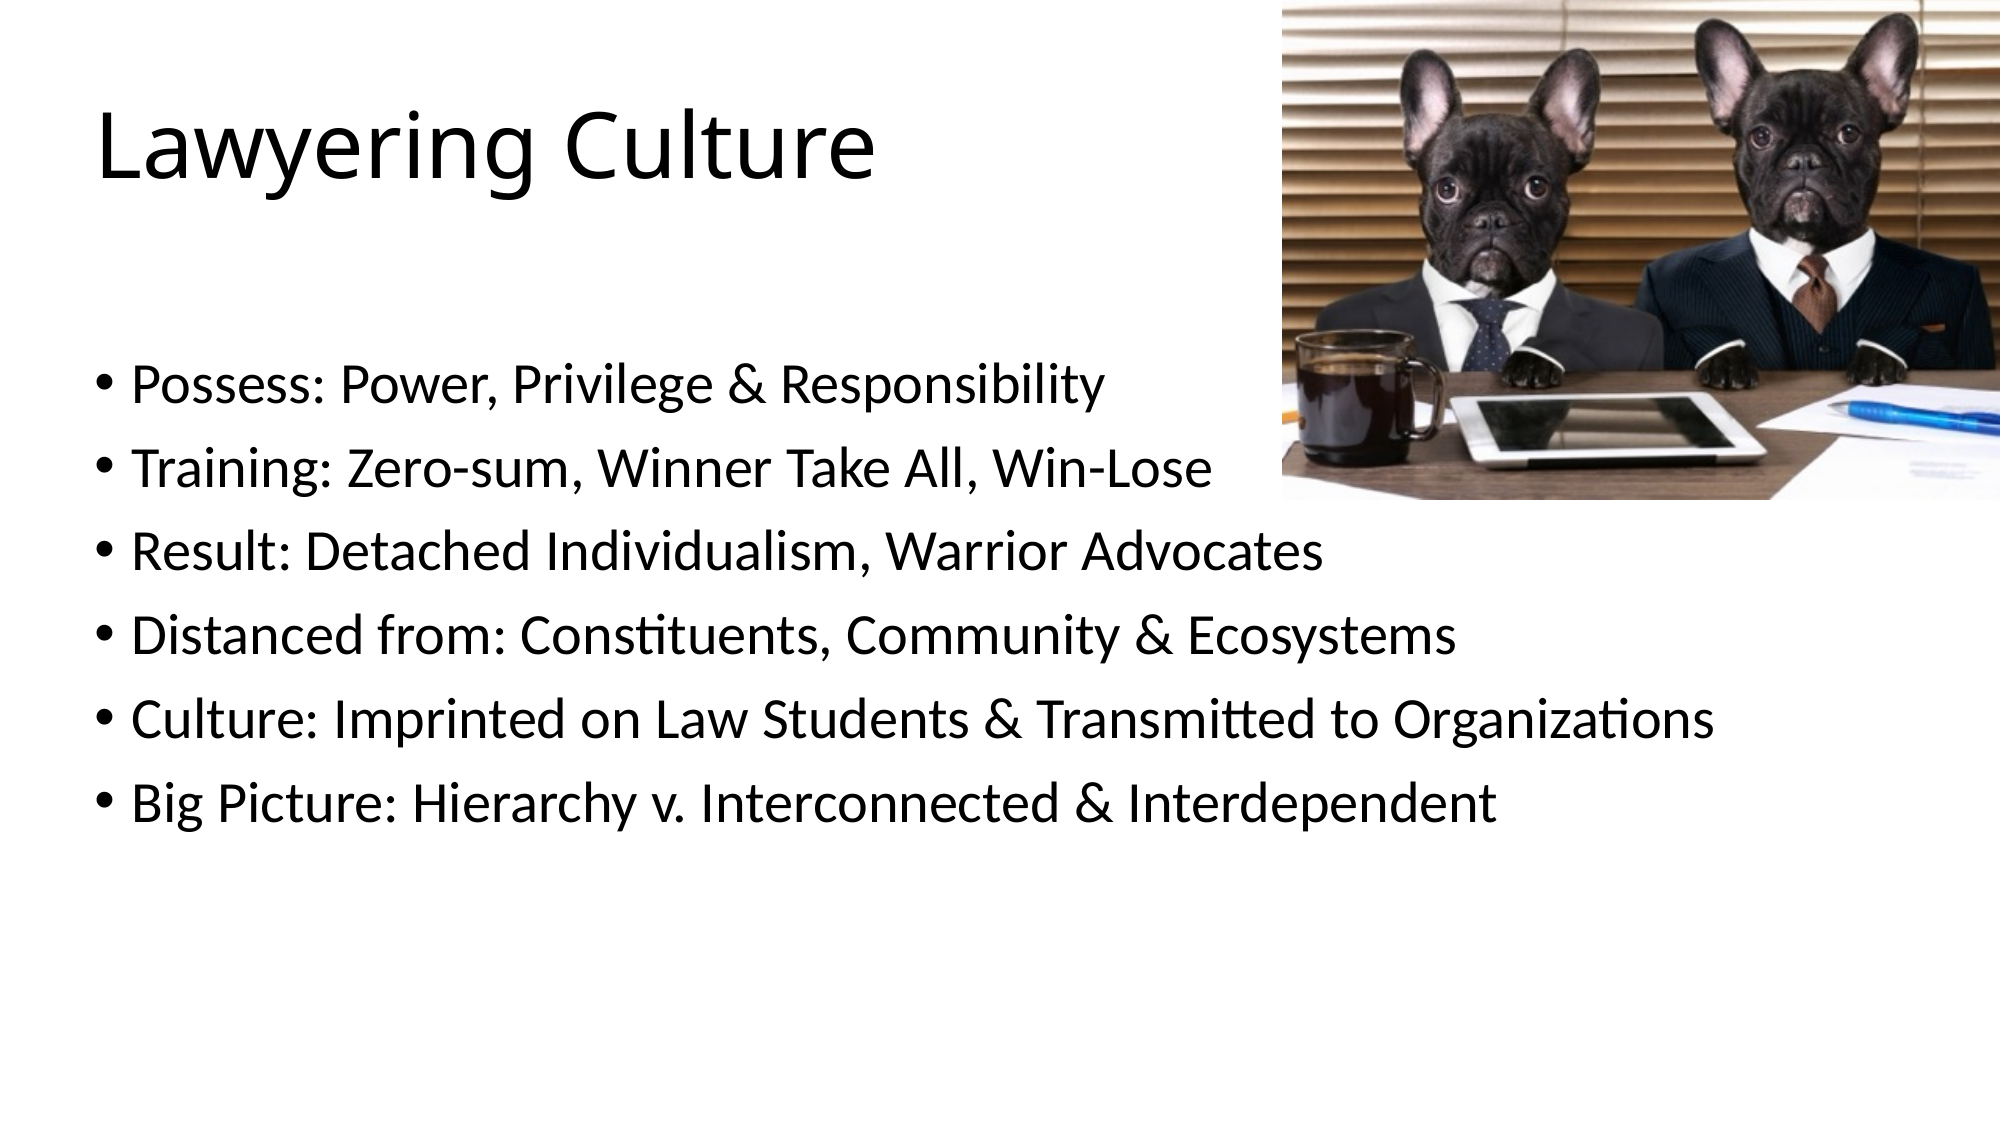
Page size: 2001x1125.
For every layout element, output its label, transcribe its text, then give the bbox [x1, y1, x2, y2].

title Lawyering Culture [79, 39, 1201, 258]
picture [1282, 0, 2000, 500]
list Possess: Power, Privilege & Responsibility Training: Zero-sum, Winner Take All, Win-Lose Result: Detached Individualism, Warrior Advocates Distanced from: Constituents, Community & Ecosystems Culture: Imprinted on Law Students & Transmitted to Organizations Big Picture: Hierarchy v. Interconnected & Interdependent [79, 345, 1805, 1060]
